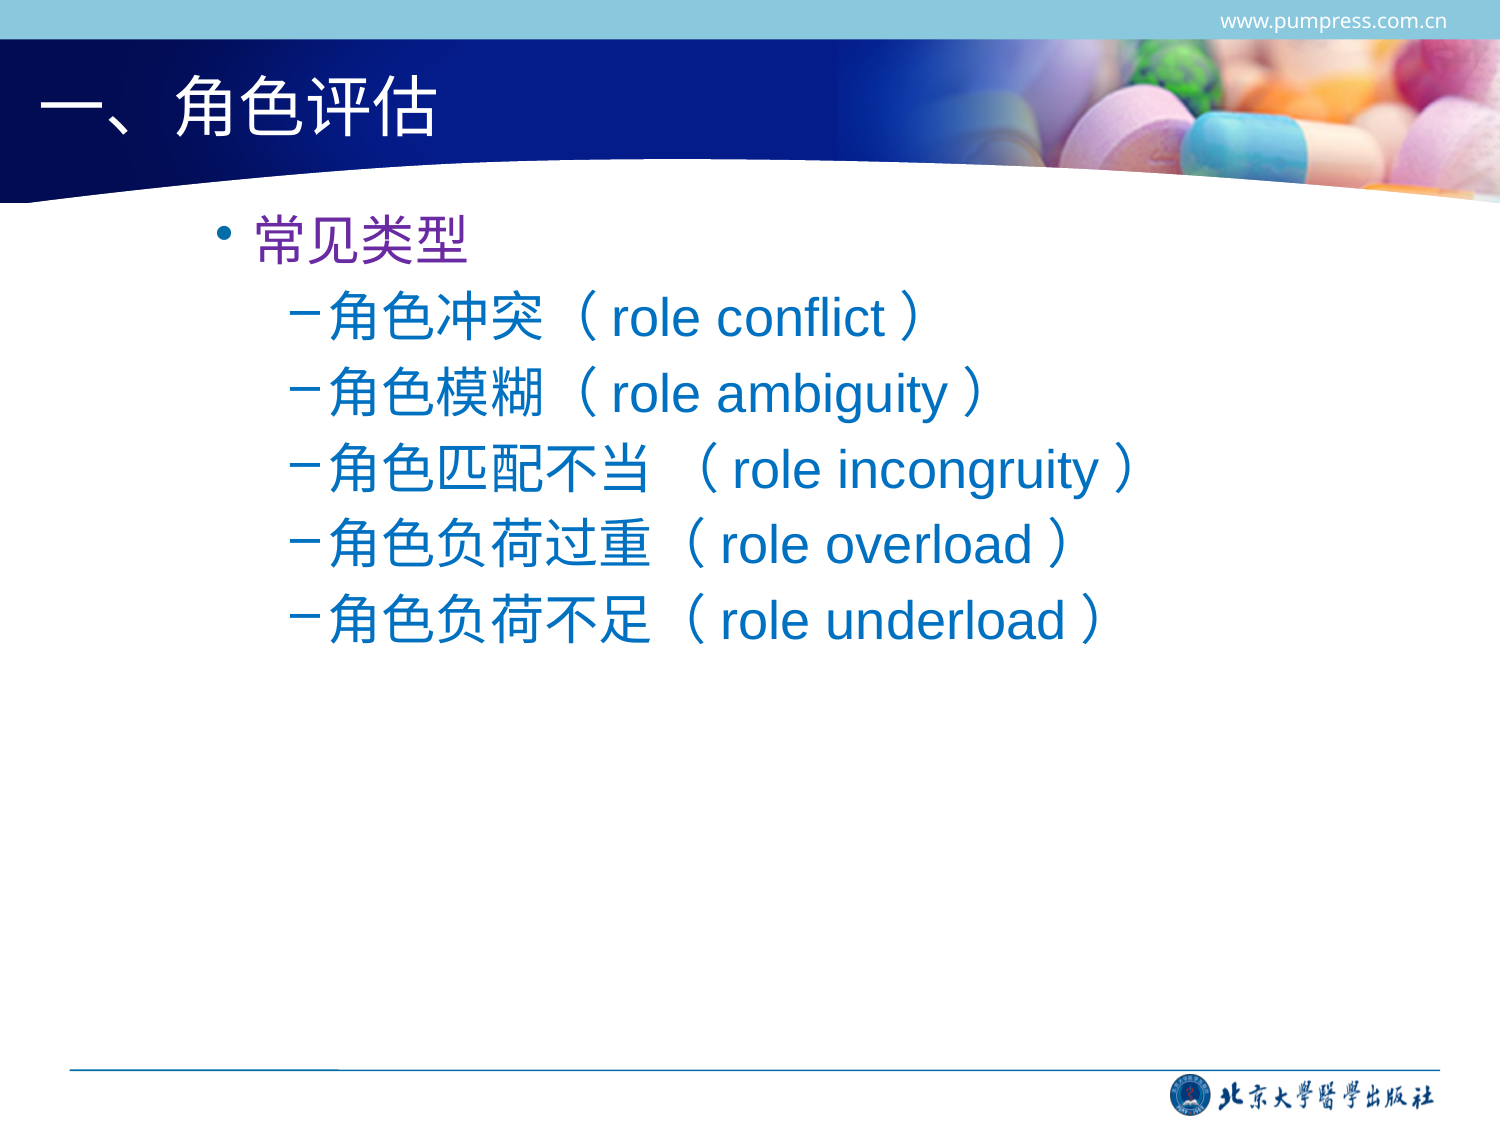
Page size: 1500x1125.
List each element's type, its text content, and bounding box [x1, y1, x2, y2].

picture [1170, 1074, 1436, 1118]
list 常见类型 角色冲突（role conflict） 角色模糊（role ambiguity） 角色匹配不当 （role incongruity） 角色负荷过重（role overload） 角色负荷不足（role underload） [49, 198, 1463, 1026]
title 一、角色评估 [23, 58, 1349, 152]
picture [0, 40, 1500, 203]
slide_number www.pumpress.com.cn [1024, 0, 1463, 38]
